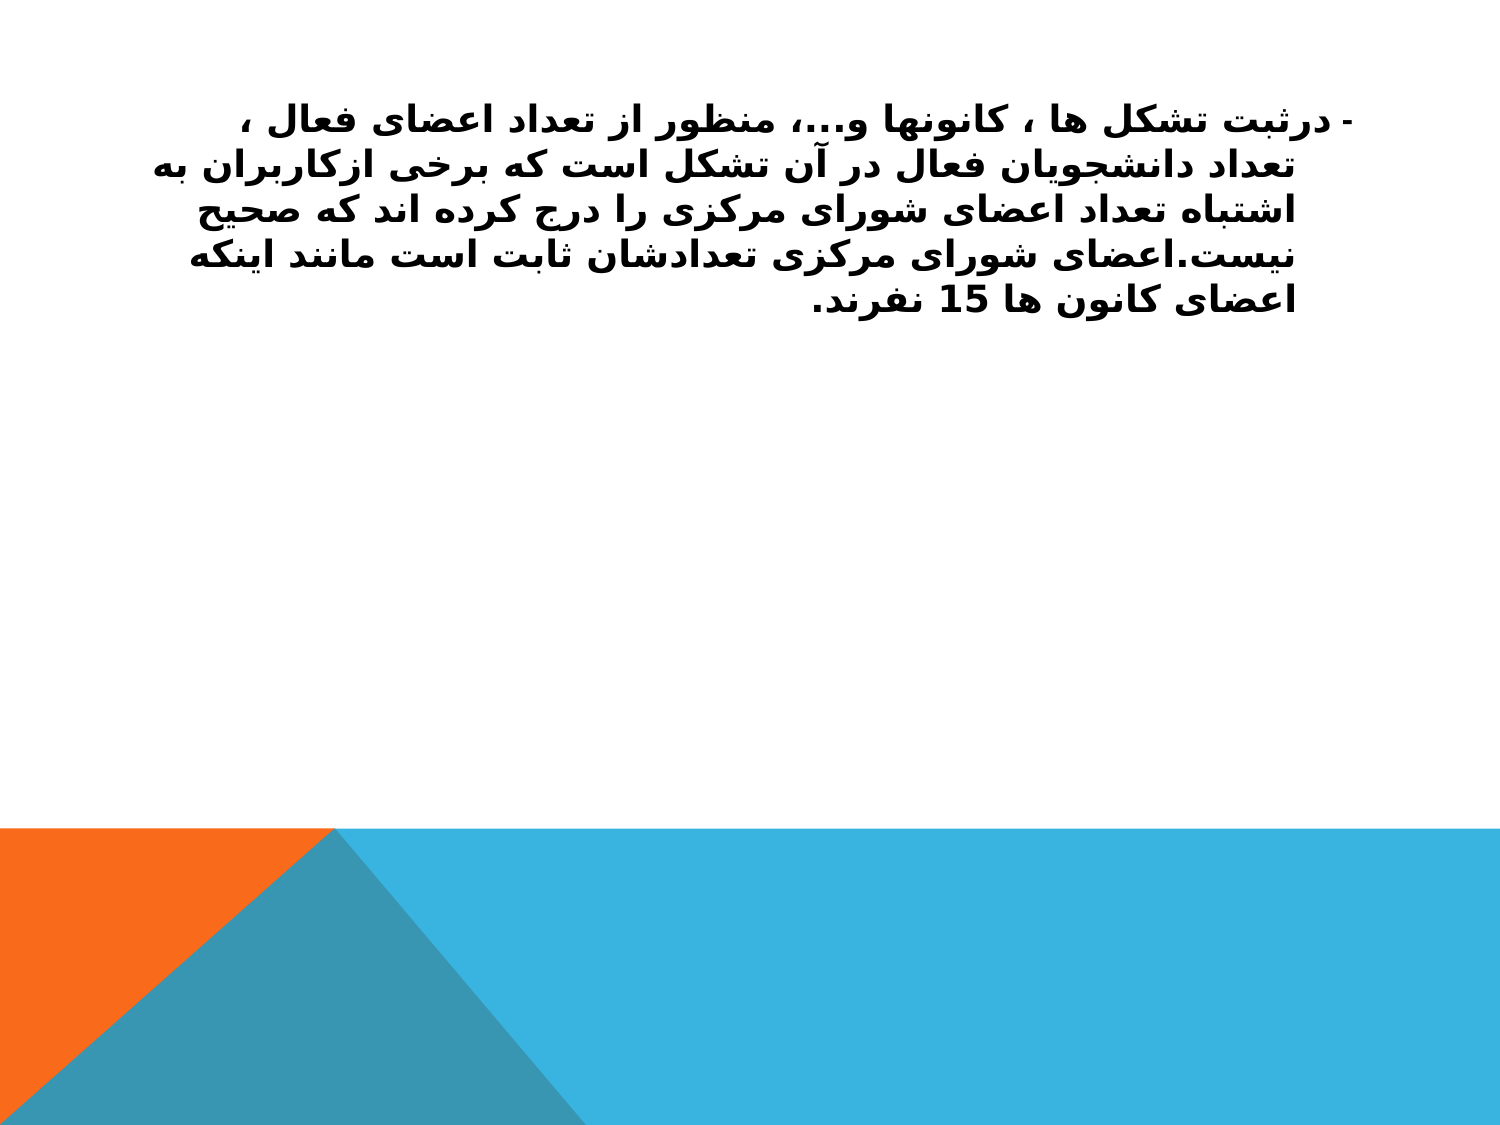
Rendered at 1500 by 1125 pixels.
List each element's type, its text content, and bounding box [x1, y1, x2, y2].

list - درثبت تشکل ها ، کانونها و...، منظور از تعداد اعضای فعال ، تعداد دانشجویان فعال در آن تشکل است که برخی ازکاربران به اشتباه تعداد اعضای شورای مرکزی را درج کرده اند که صحیح نیست.اعضای شورای مرکزی تعدادشان ثابت است مانند اینکه اعضای کانون ها 15 نفرند. [135, 87, 1369, 813]
